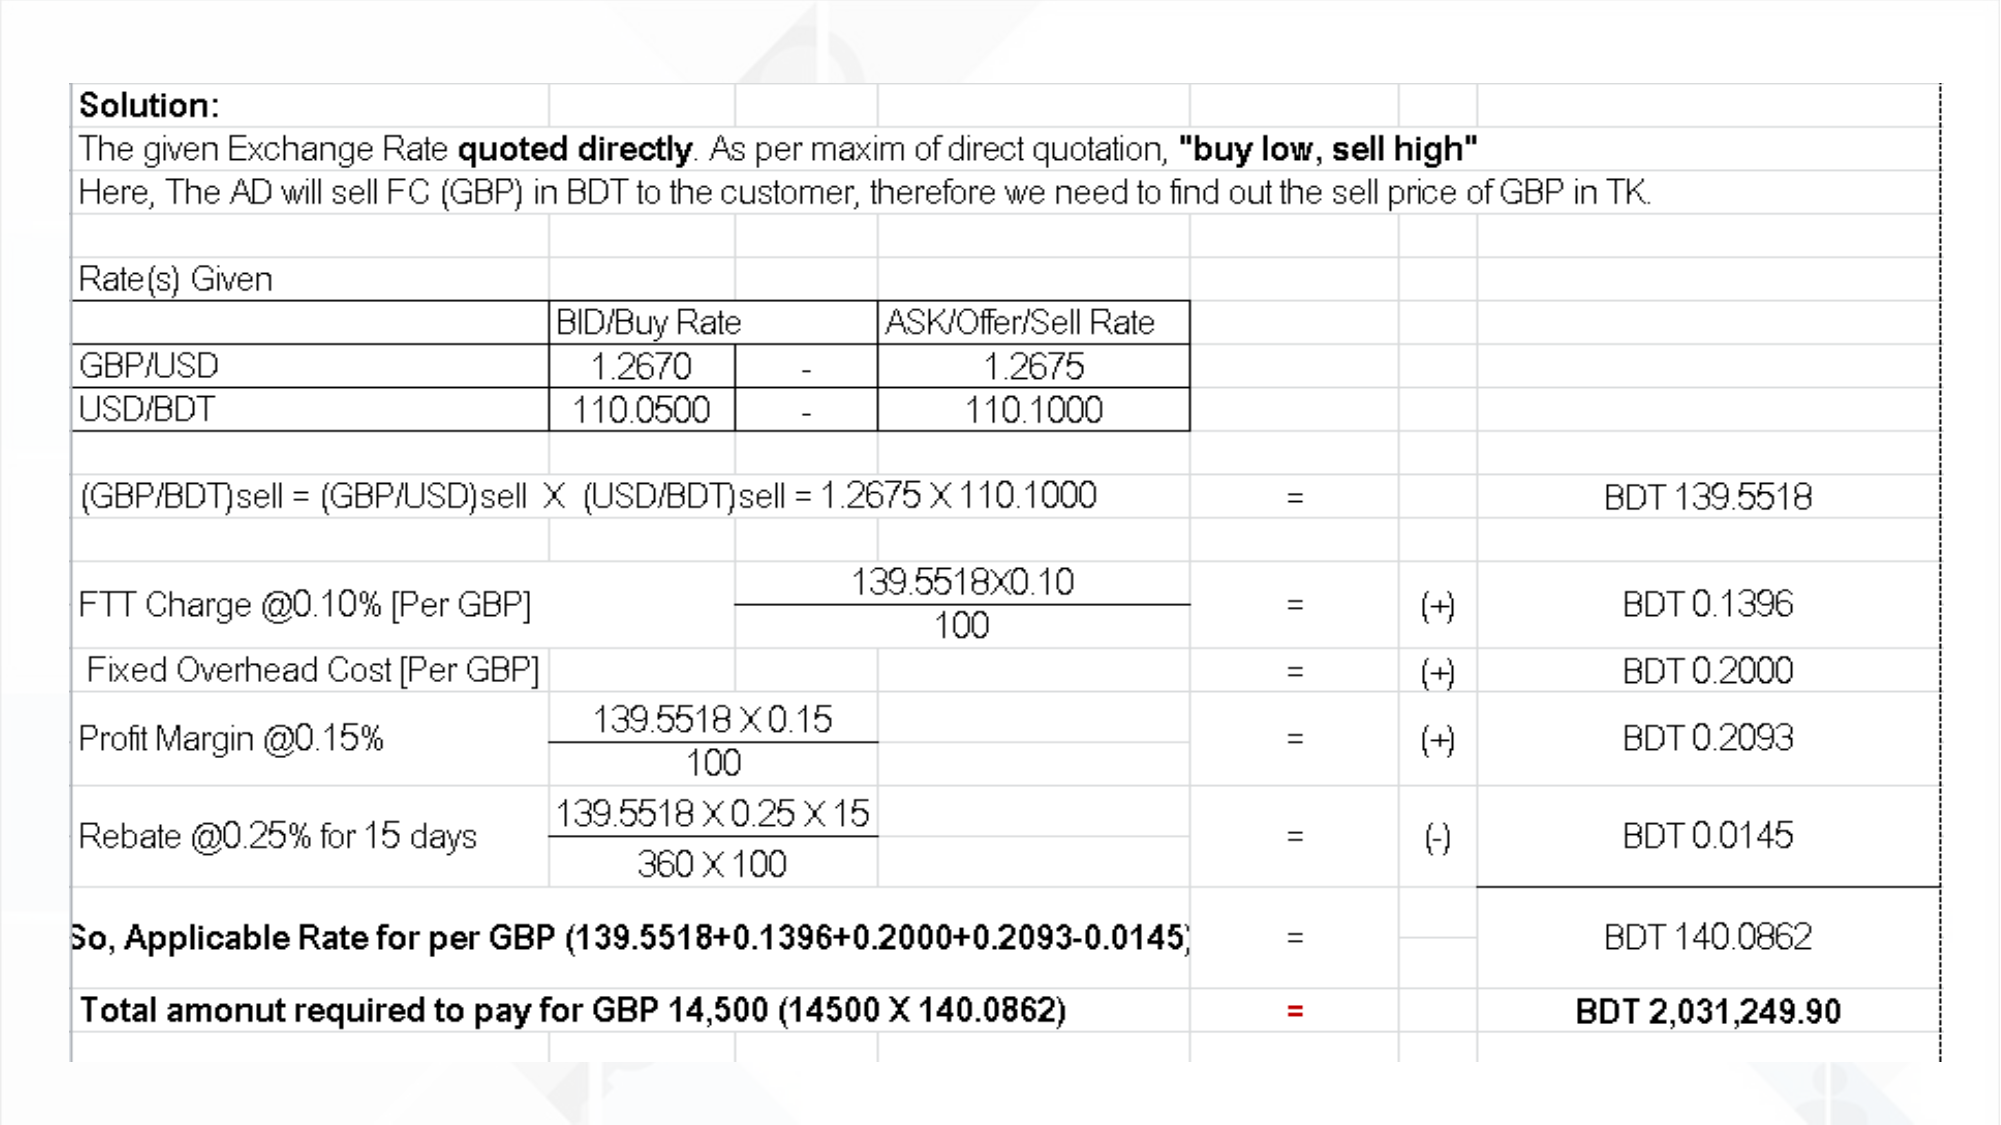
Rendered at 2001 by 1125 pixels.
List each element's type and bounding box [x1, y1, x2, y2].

picture [69, 83, 1944, 1062]
